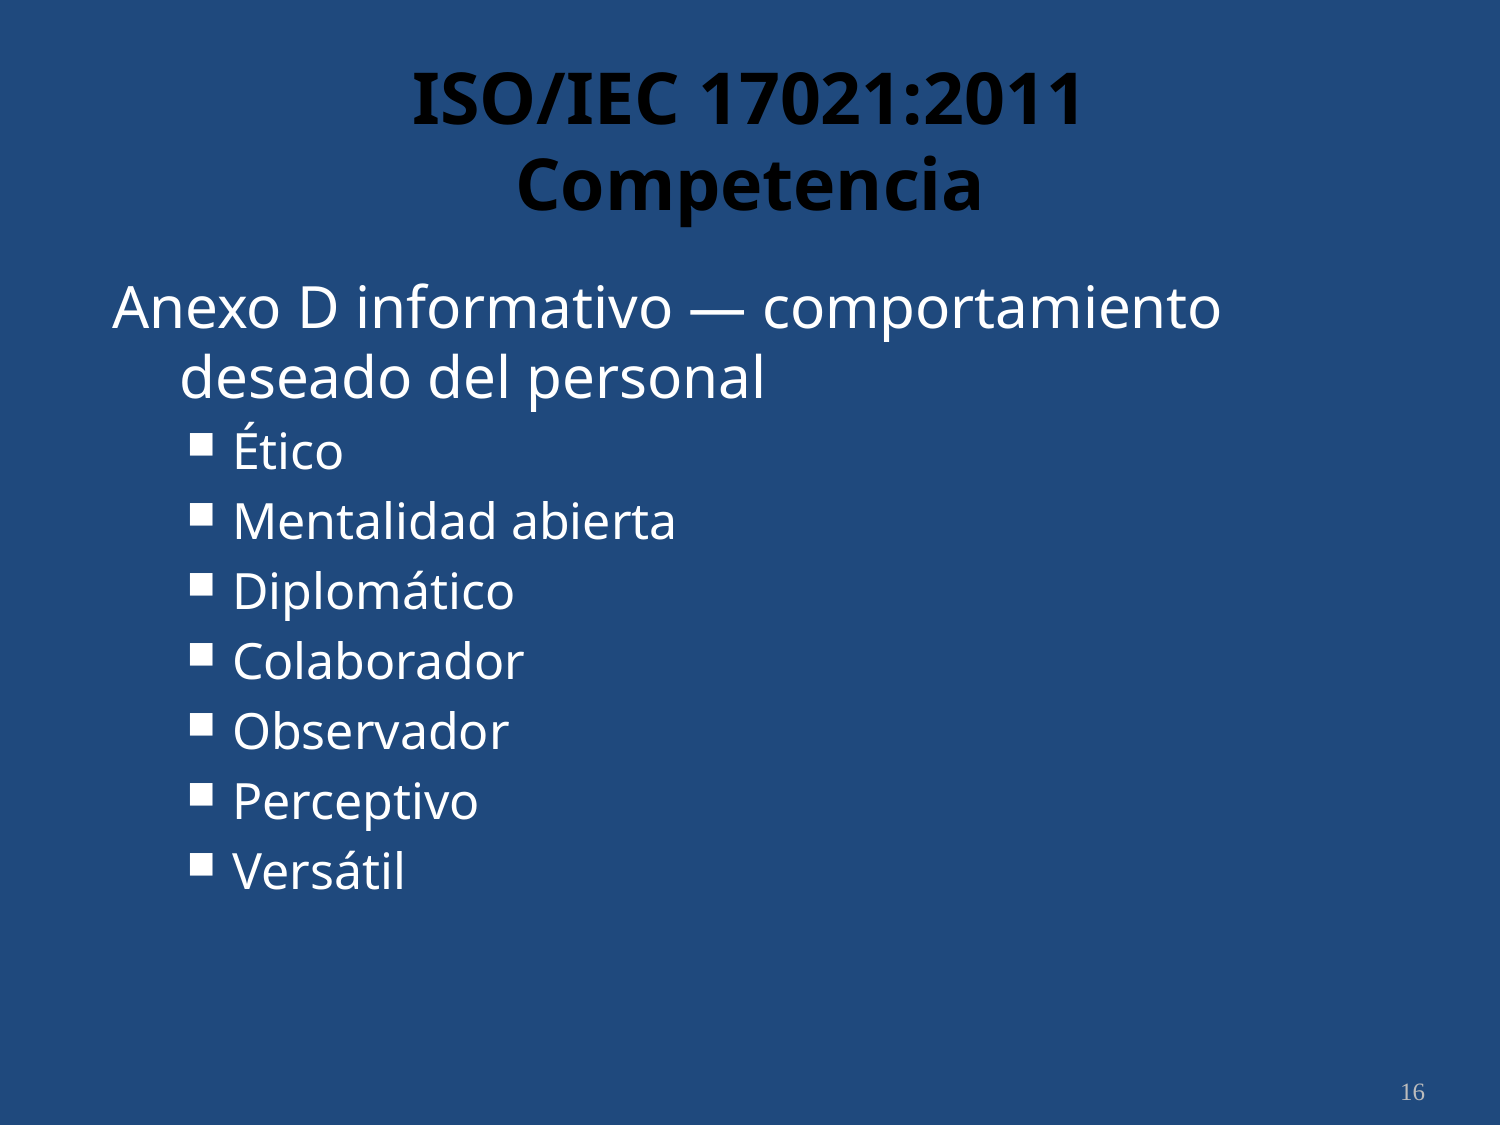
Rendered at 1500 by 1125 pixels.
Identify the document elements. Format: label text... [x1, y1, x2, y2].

list Anexo D informativo — comportamiento deseado del personal Ético Mentalidad abierta Diplomático Colaborador Observador Perceptivo Versátil [75, 262, 1425, 1035]
title ISO/IEC 17021:2011 Competencia [75, 45, 1425, 233]
slide_number 16 [1299, 1052, 1425, 1113]
